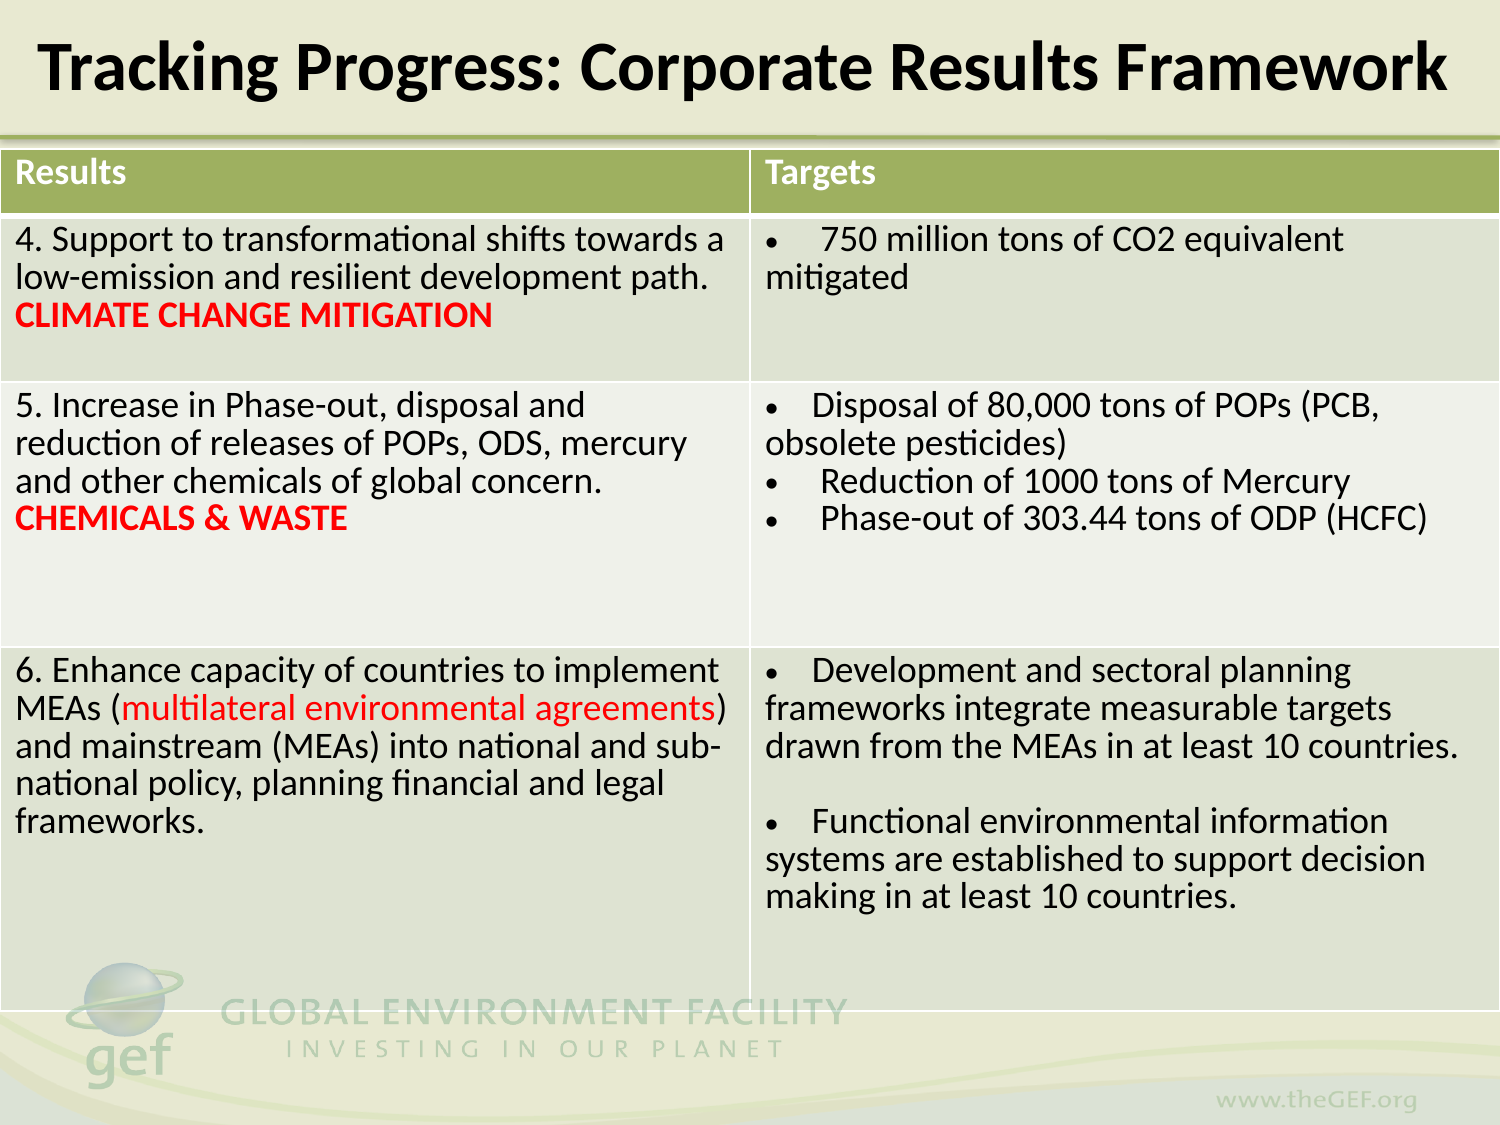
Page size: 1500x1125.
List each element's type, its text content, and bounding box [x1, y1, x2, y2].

table_cell 5. Increase in Phase-out, disposal and reduction of releases of POPs, ODS, mercury and other chemicals of global concern. CHEMICALS & WASTE [1, 383, 749, 646]
table_cell 6. Enhance capacity of countries to implement MEAs (multilateral environmental agreements) and mainstream (MEAs) into national and sub-national policy, planning financial and legal frameworks. [1, 648, 749, 935]
table_header Targets [751, 150, 1499, 213]
picture [0, 937, 1500, 1125]
table_cell 750 million tons of CO2 equivalent mitigated [751, 219, 1499, 381]
text_box Tracking Progress: Corporate Results Framework [0, 12, 1500, 136]
table_header Results [1, 150, 749, 213]
table_cell 4. Support to transformational shifts towards a low-emission and resilient development path. CLIMATE CHANGE MITIGATION [1, 219, 749, 381]
table_cell Development and sectoral planning frameworks integrate measurable targets drawn from the MEAs in at least 10 countries. Functional environmental information systems are established to support decision making in at least 10 countries. [751, 648, 1499, 936]
table_cell Disposal of 80,000 tons of POPs (PCB, obsolete pesticides) Reduction of 1000 tons of Mercury Phase-out of 303.44 tons of ODP (HCFC) [751, 383, 1499, 646]
